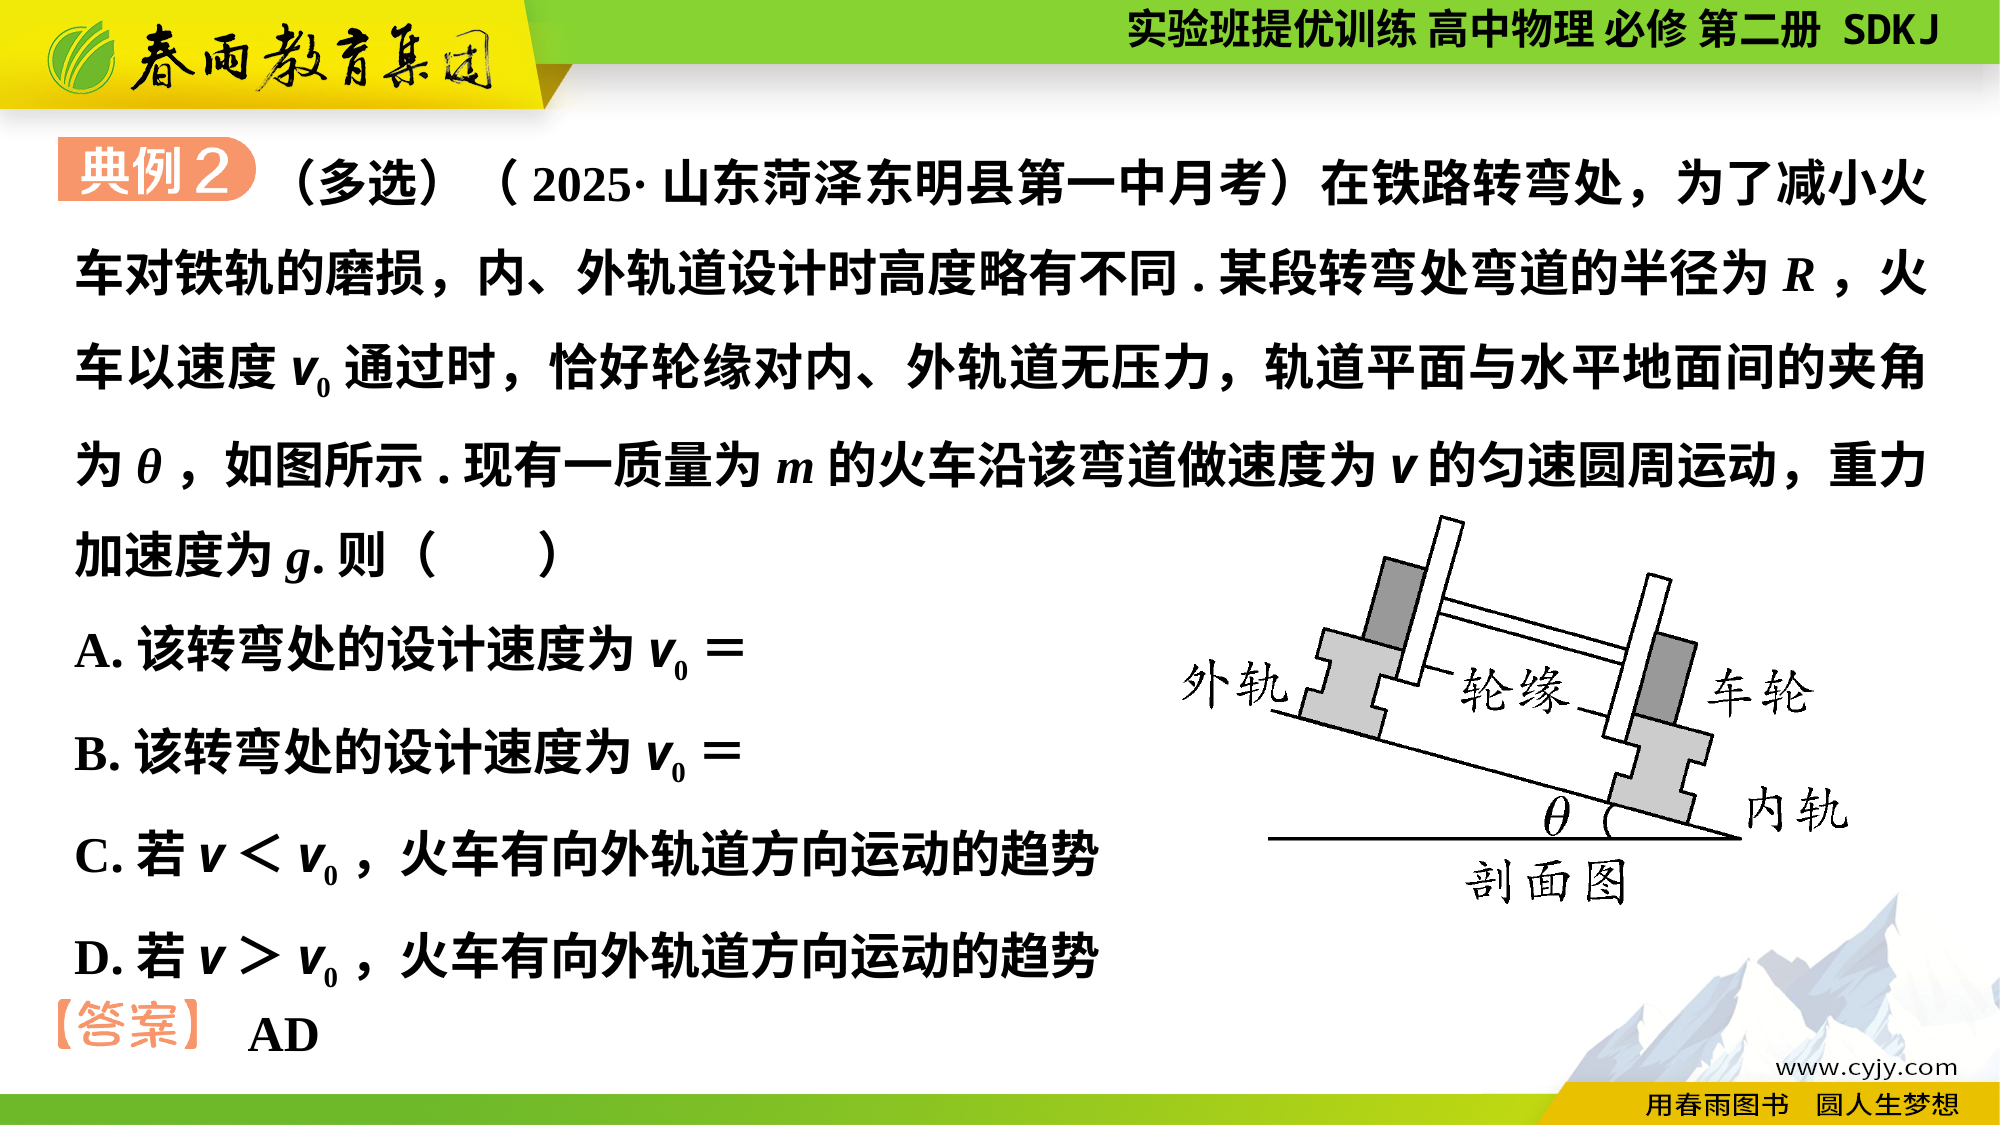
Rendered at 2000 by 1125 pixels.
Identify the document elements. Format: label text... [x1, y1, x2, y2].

picture [0, 0, 2000, 1125]
text_box AD [232, 964, 335, 1069]
